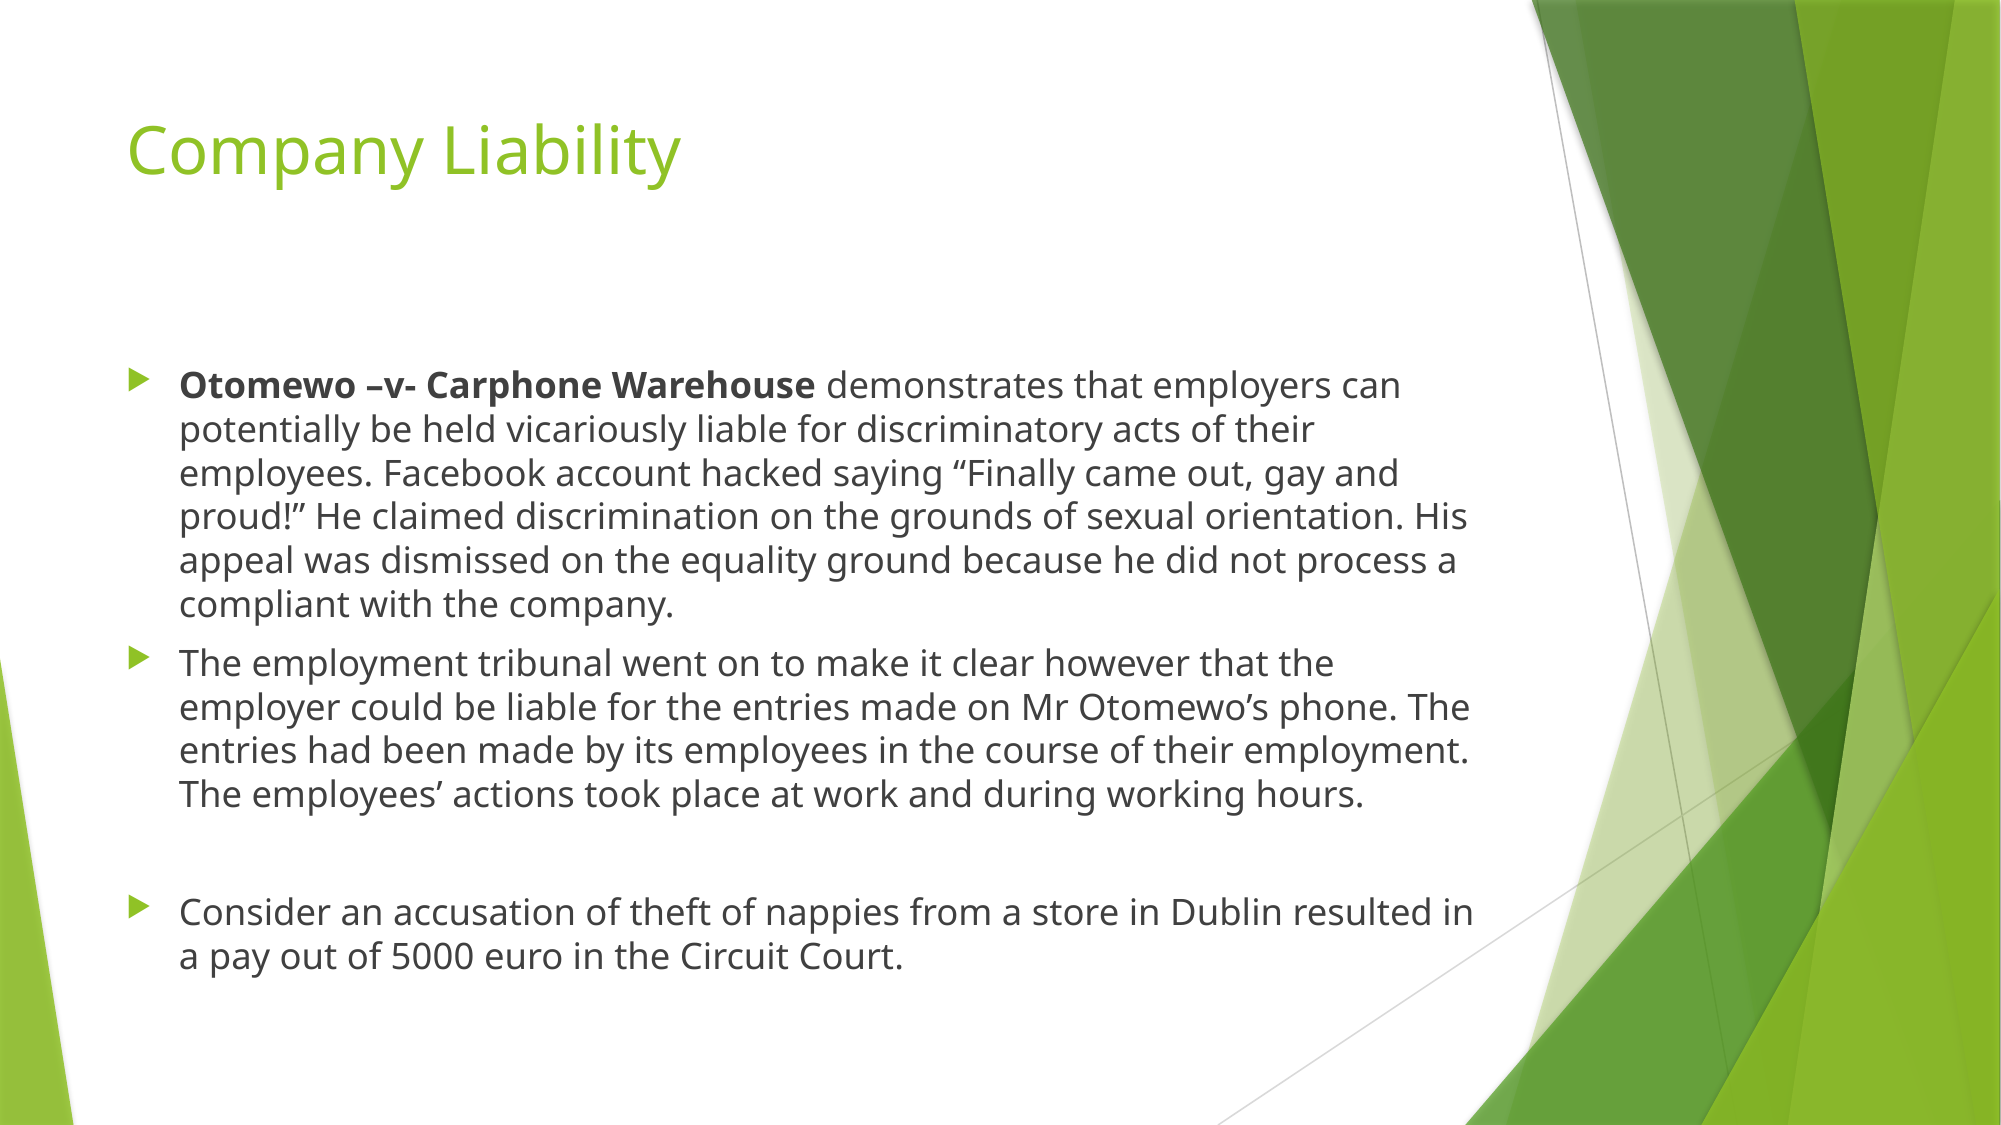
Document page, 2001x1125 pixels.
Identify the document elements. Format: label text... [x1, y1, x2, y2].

title Company Liability [111, 99, 1522, 317]
list Otomewo –v- Carphone Warehouse demonstrates that employers can potentially be held vicariously liable for discriminatory acts of their employees. Facebook account hacked saying “Finally came out, gay and proud!” He claimed discrimination on the grounds of sexual orientation. His appeal was dismissed on the equality ground because he did not process a compliant with the company. The employment tribunal went on to make it clear however that the employer could be liable for the entries made on Mr Otomewo’s phone. The entries had been made by its employees in the course of their employment. The employees’ actions took place at work and during working hours. Consider an accusation of theft of nappies from a store in Dublin resulted in a pay out of 5000 euro in the Circuit Court. [111, 354, 1522, 992]
